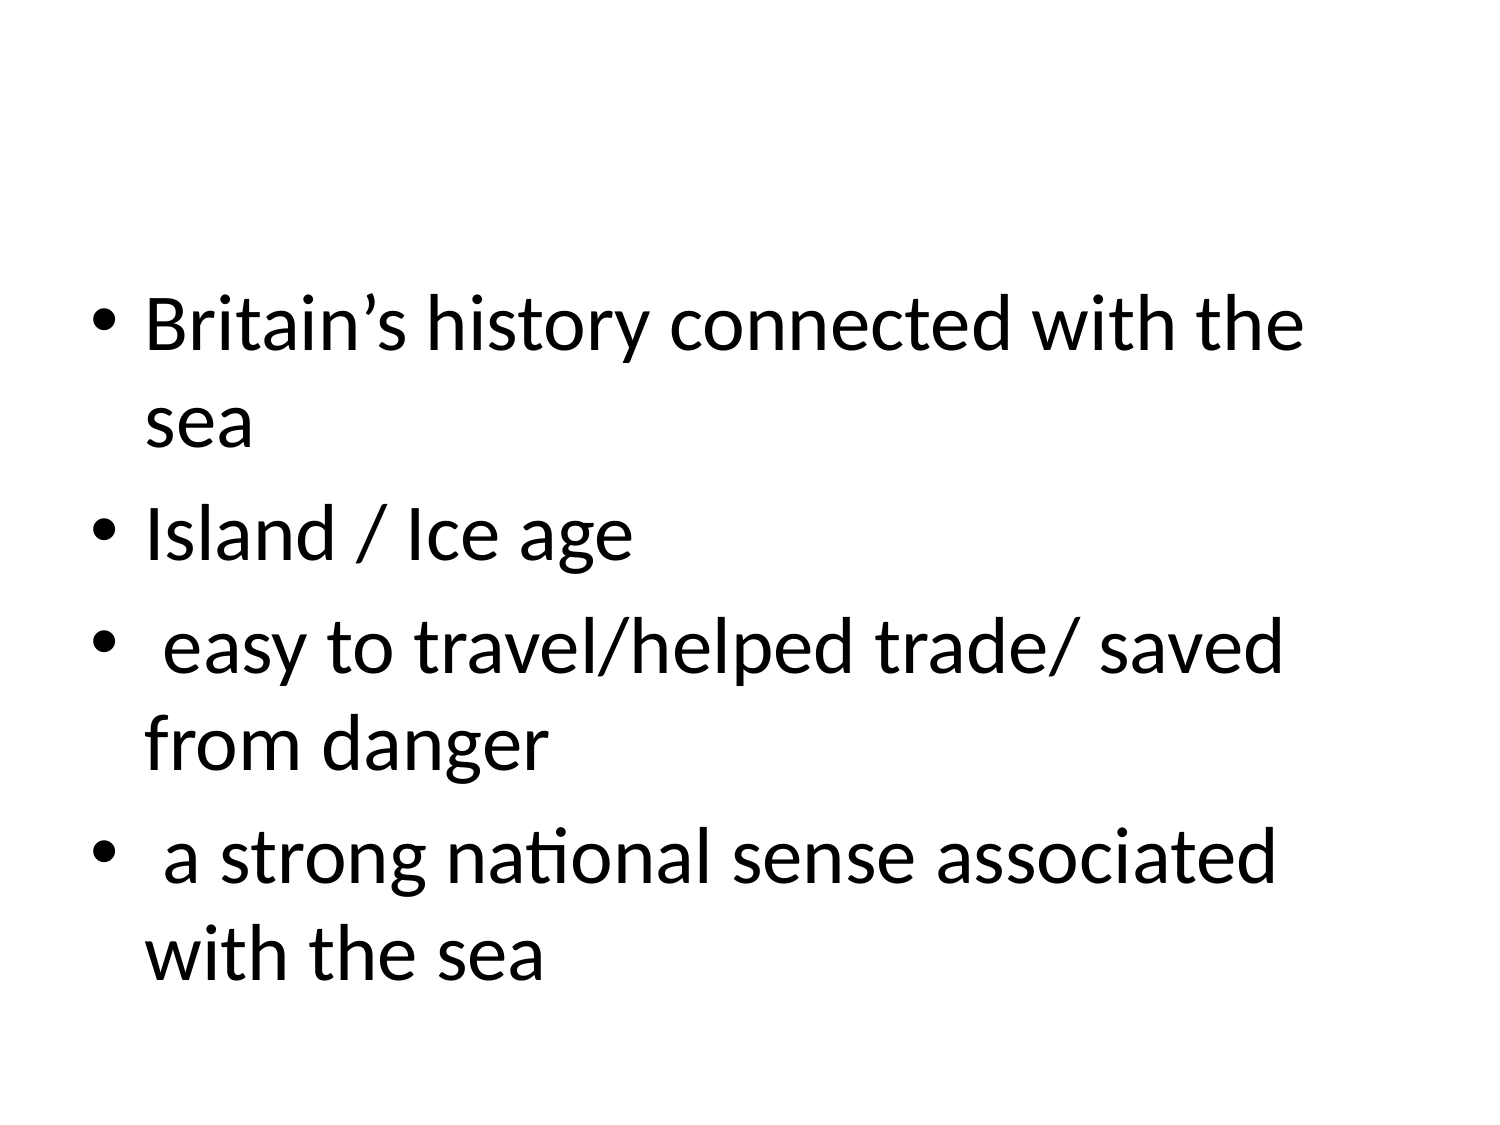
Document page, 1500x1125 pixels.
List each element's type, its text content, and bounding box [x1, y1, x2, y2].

list Britain’s history connected with the sea Island / Ice age easy to travel/helped trade/ saved from danger a strong national sense associated with the sea [75, 262, 1425, 1005]
